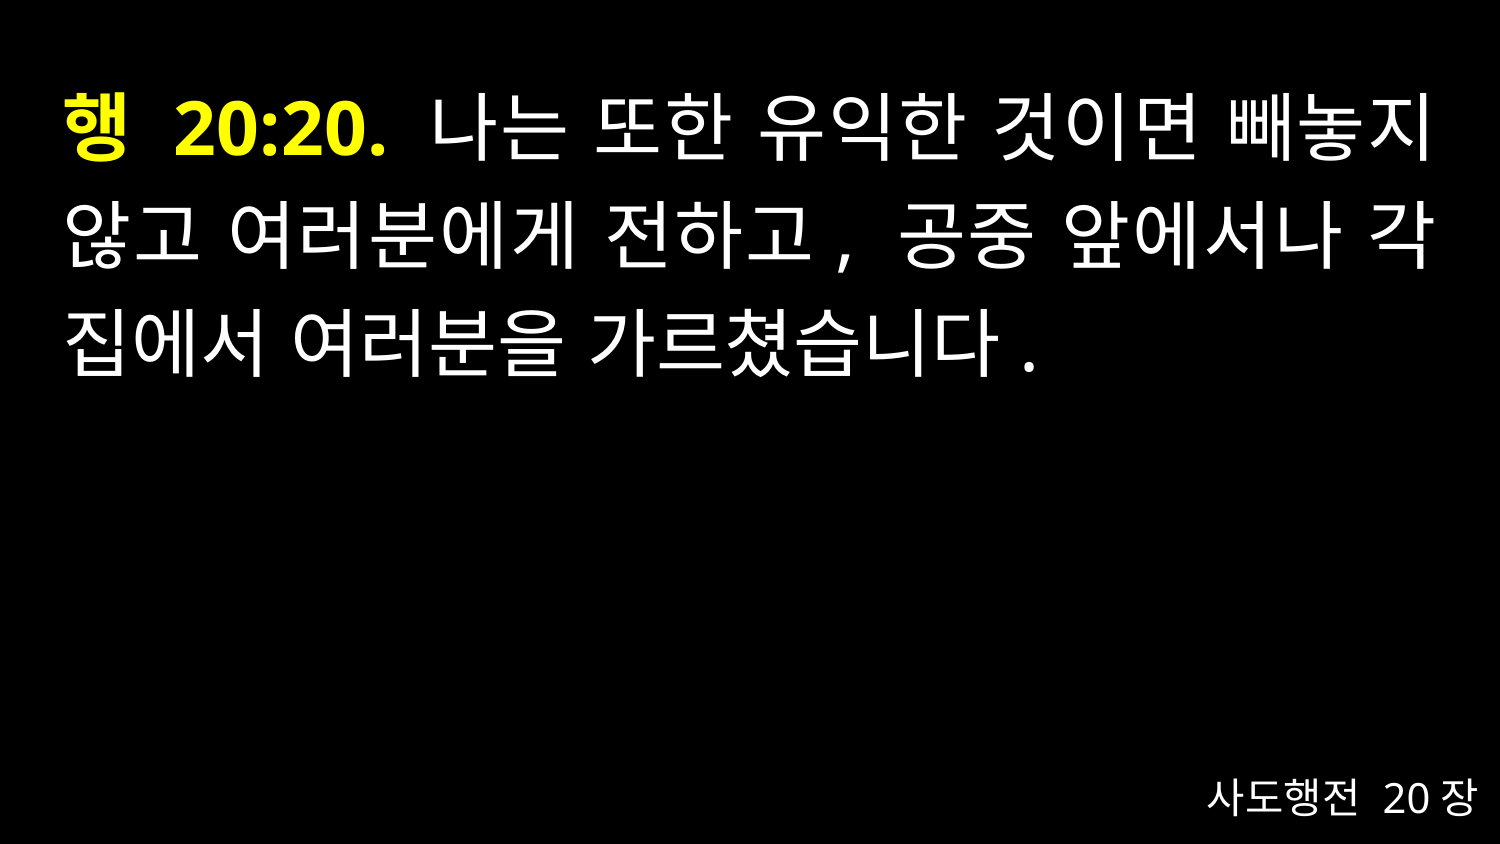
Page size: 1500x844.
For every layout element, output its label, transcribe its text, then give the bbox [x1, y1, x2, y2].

title 행 20:20. 나는 또한 유익한 것이면 빼놓지 않고 여러분에게 전하고, 공중 앞에서나 각 집에서 여러분을 가르쳤습니다. [0, 0, 1500, 844]
subtitle 사도행전 20장 [916, 770, 1500, 844]
